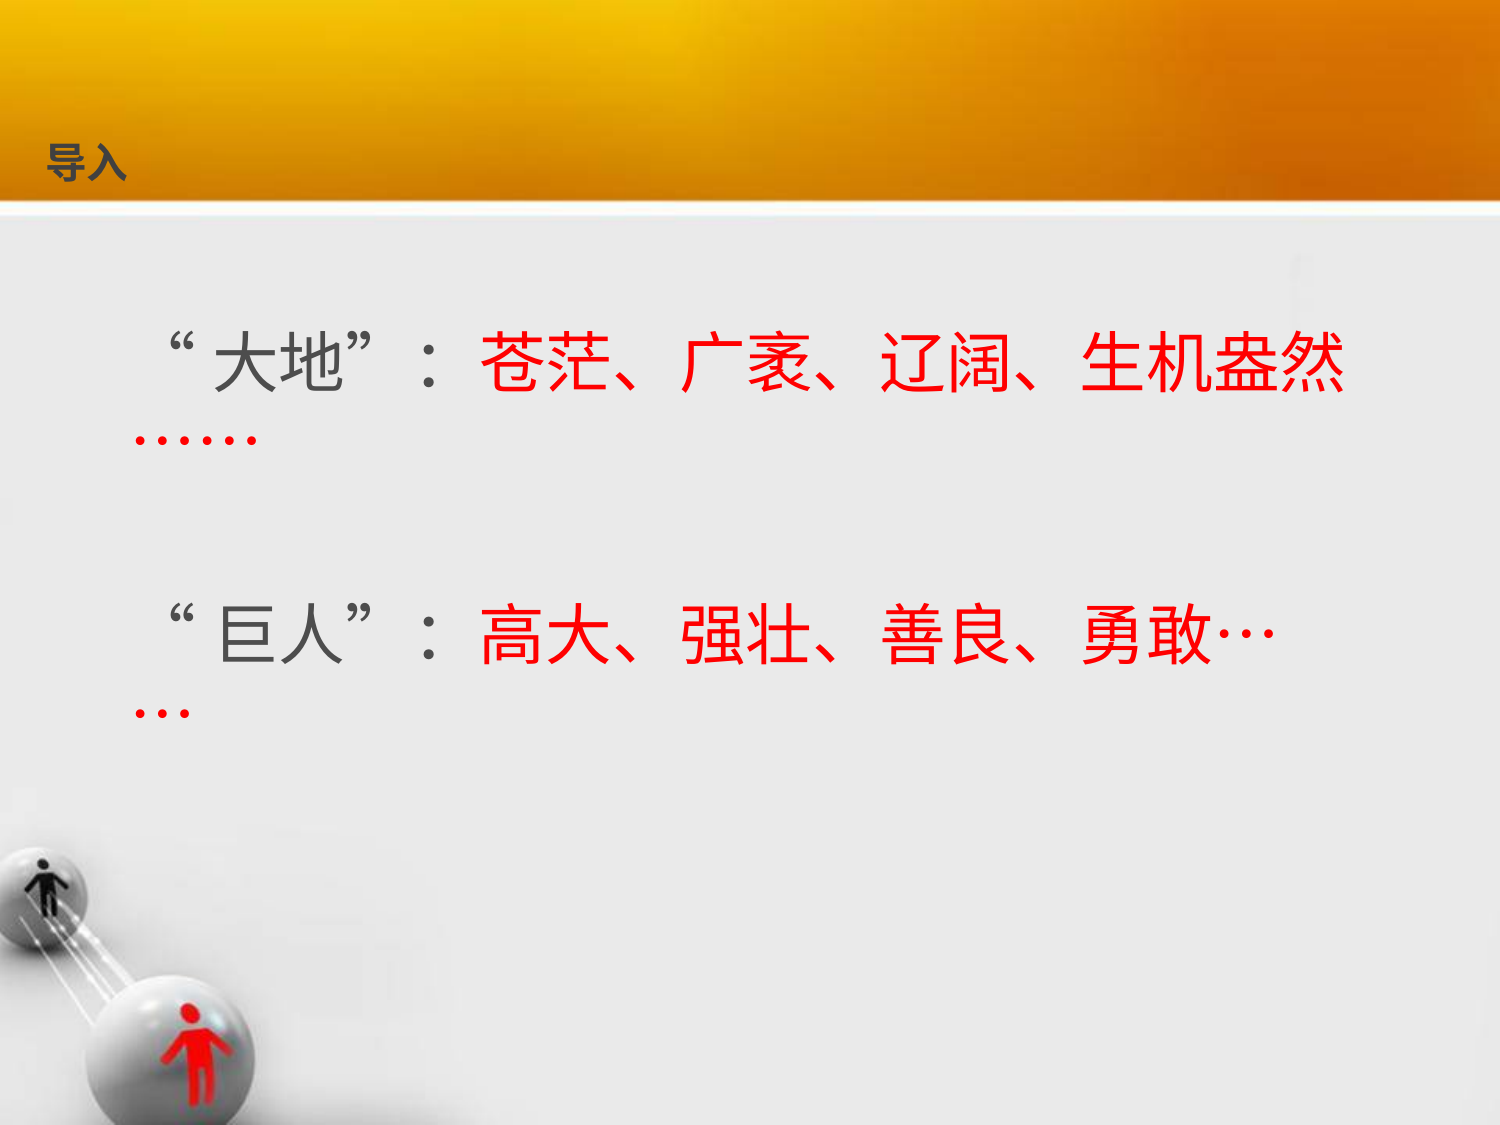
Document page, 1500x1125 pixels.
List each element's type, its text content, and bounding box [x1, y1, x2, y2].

picture [0, 0, 1500, 1125]
text_box 导入 [30, 129, 144, 195]
text_box “巨人”：高大、强壮、善良、勇敢…… [114, 585, 1344, 760]
text_box “大地”：苍茫、广袤、辽阔、生机盎然…… [114, 312, 1428, 488]
